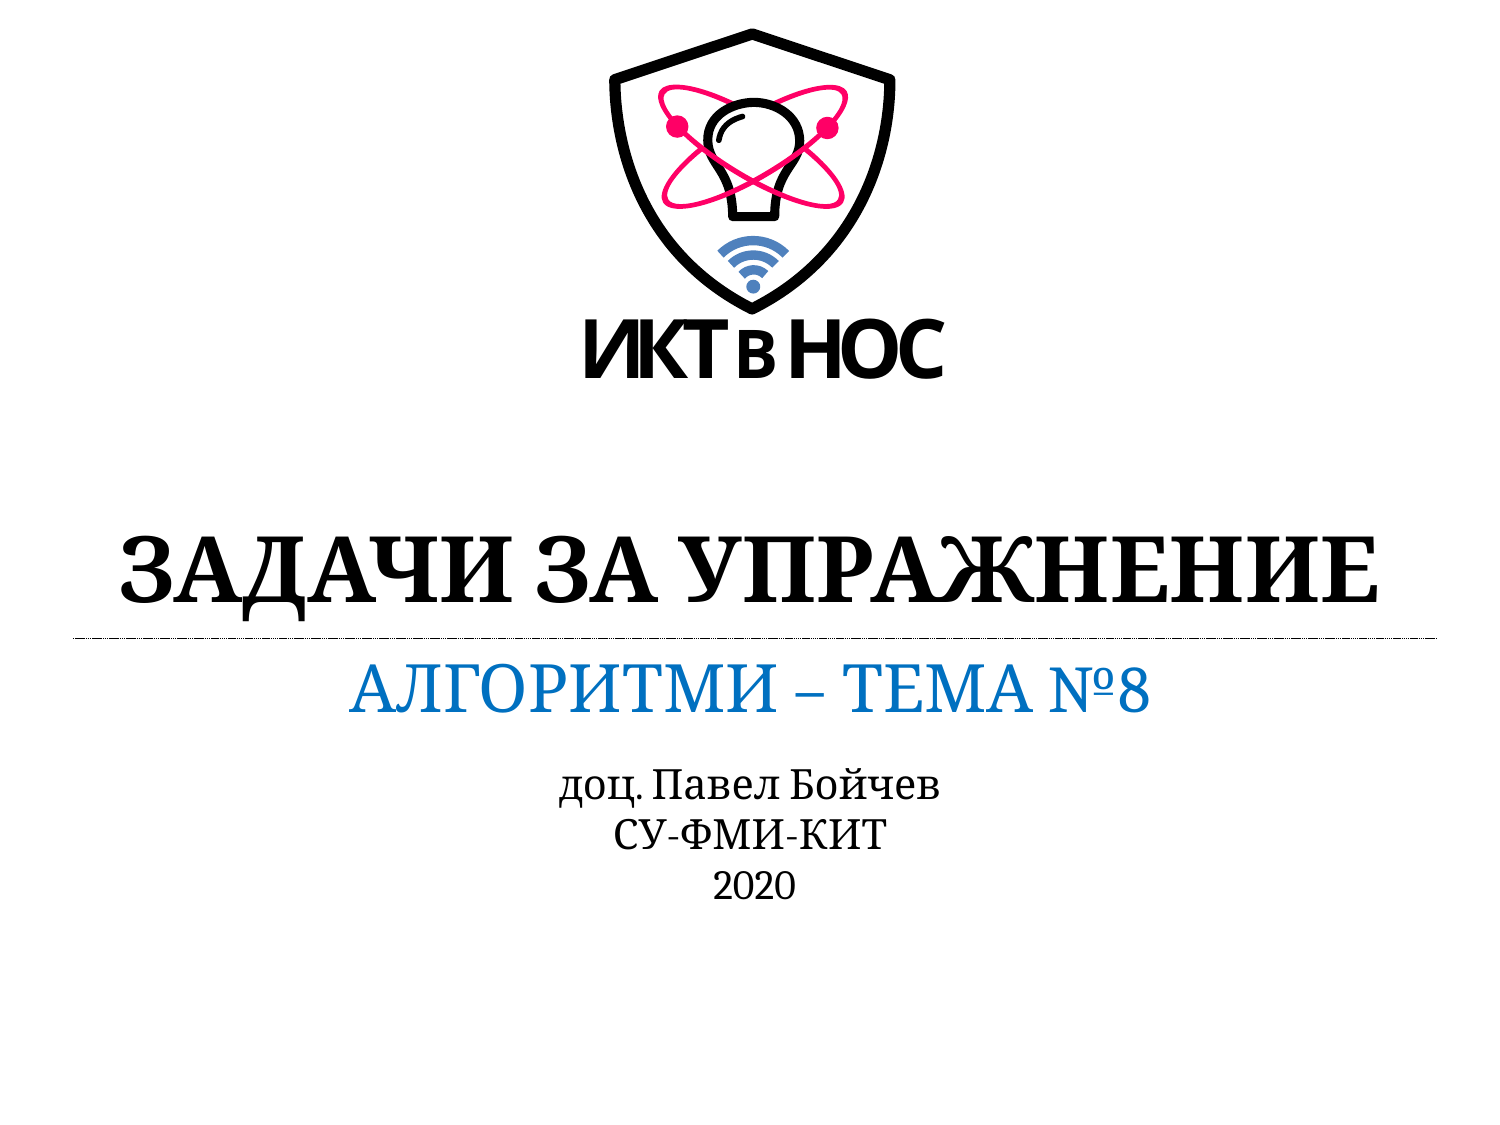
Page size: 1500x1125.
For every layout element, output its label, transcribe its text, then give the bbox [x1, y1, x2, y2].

subtitle Алгоритми – тема №8 [0, 635, 1500, 754]
title Задачи за упражнение [0, 384, 1500, 632]
